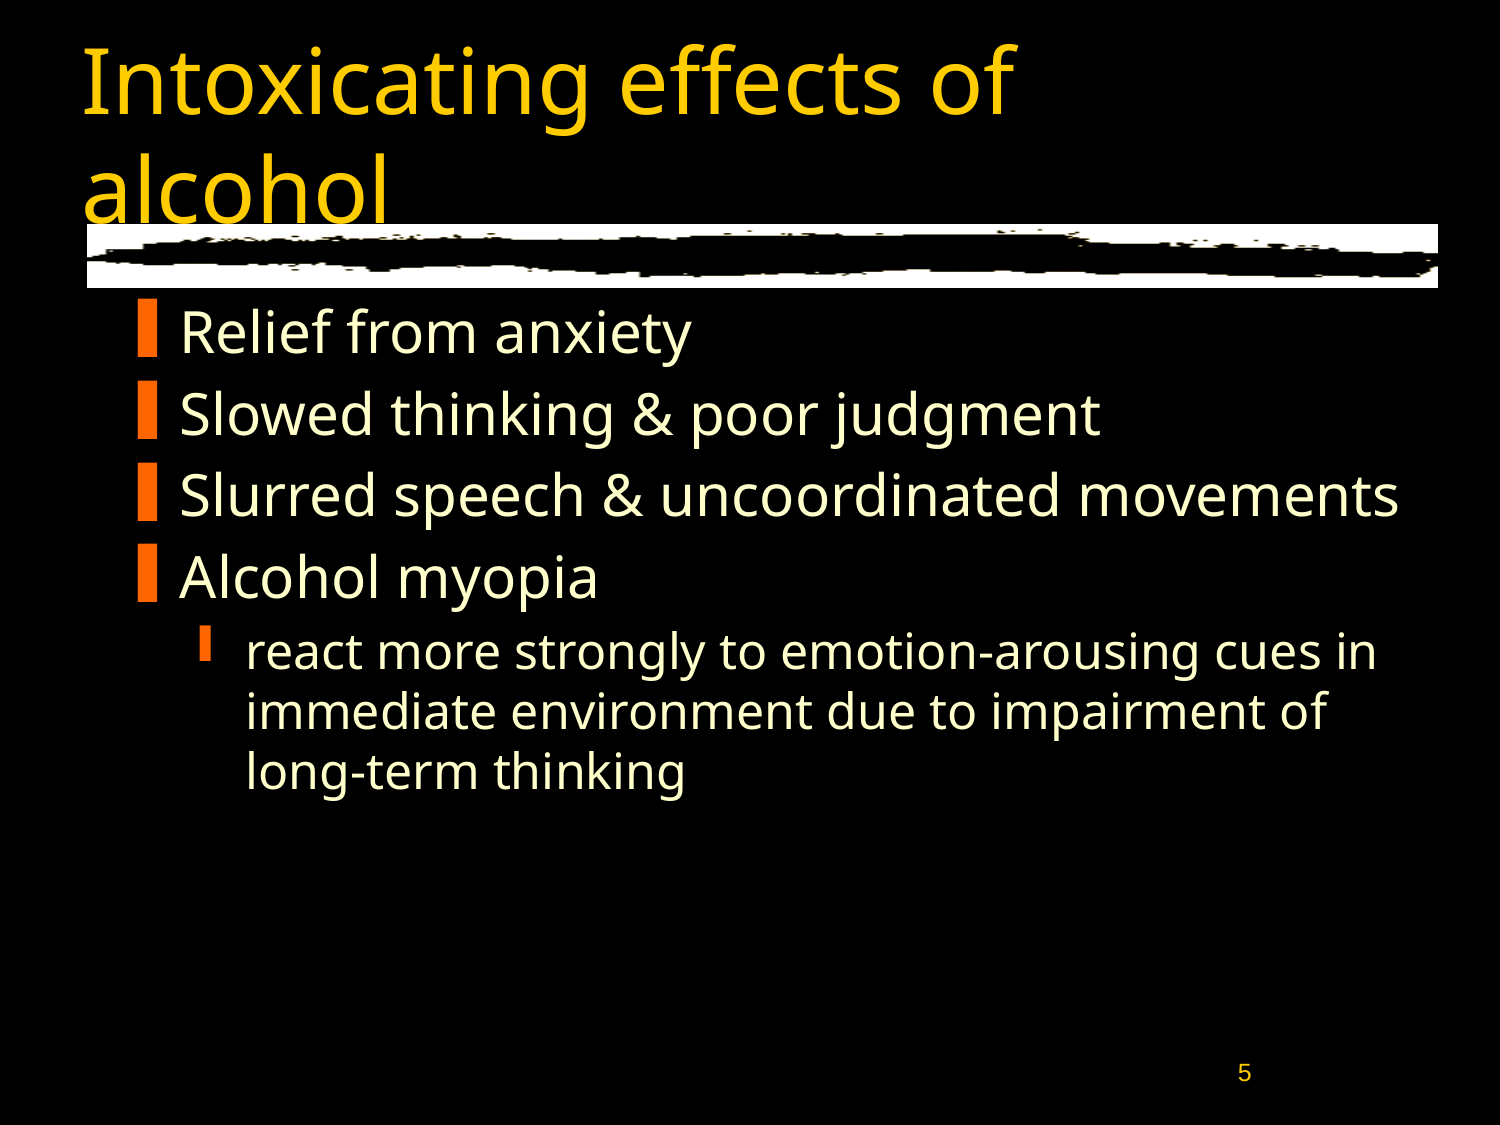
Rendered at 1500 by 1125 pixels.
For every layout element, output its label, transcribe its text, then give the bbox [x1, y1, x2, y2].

list Relief from anxiety Slowed thinking & poor judgment Slurred speech & uncoordinated movements Alcohol myopia react more strongly to emotion-arousing cues in immediate environment due to impairment of long-term thinking [108, 287, 1451, 973]
title Intoxicating effects of alcohol [66, 62, 1342, 251]
